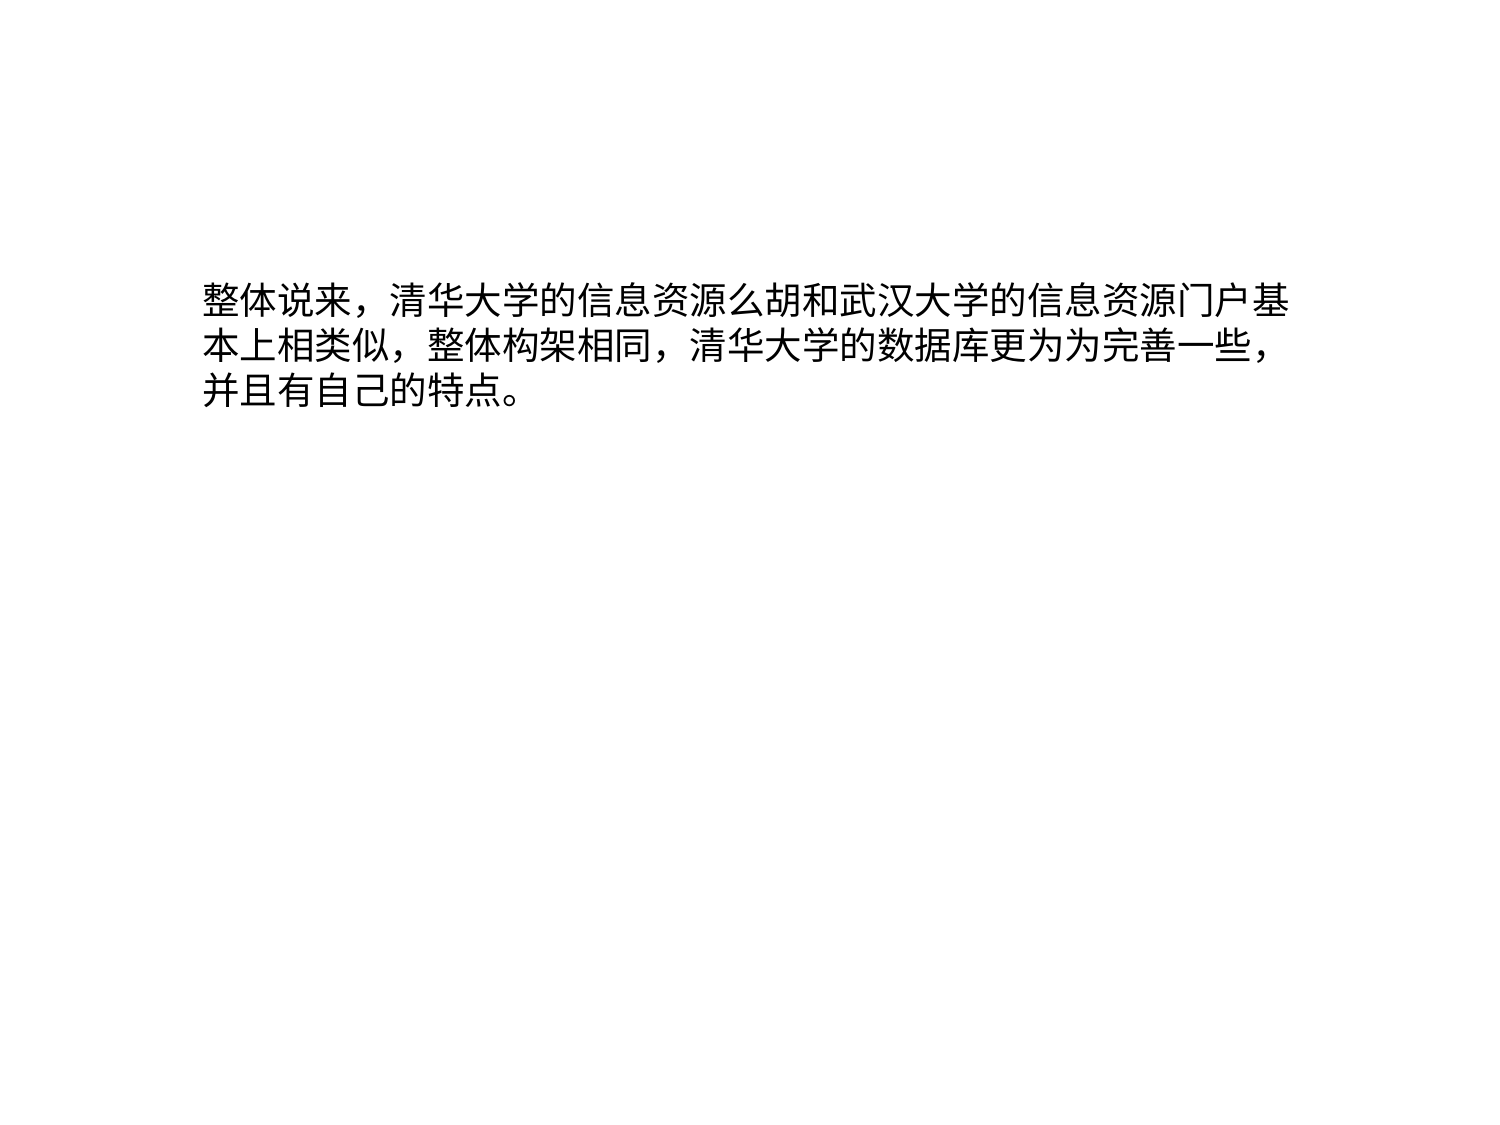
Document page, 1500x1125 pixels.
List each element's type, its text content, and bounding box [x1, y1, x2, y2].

text_box 整体说来，清华大学的信息资源么胡和武汉大学的信息资源门户基本上相类似，整体构架相同，清华大学的数据库更为为完善一些，并且有自己的特点。 [187, 269, 1313, 420]
